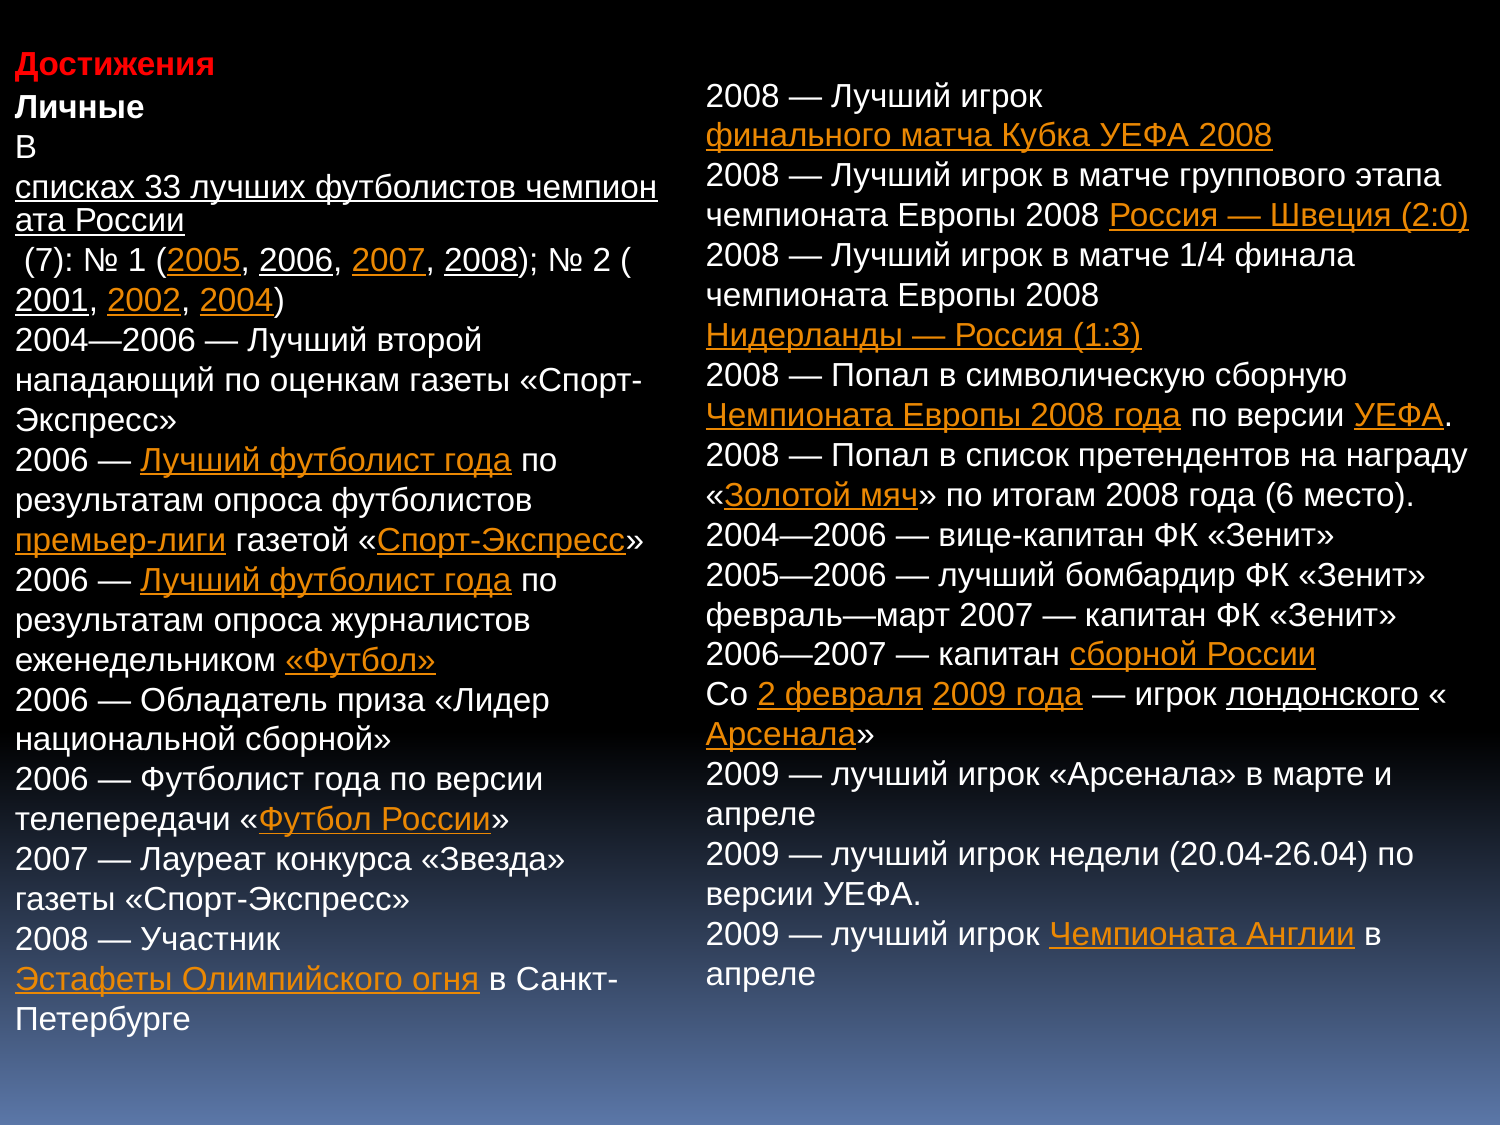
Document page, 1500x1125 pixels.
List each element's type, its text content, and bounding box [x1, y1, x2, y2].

text_box Достижения [0, 0, 739, 125]
text_box Личные В списках 33 лучших футболистов чемпионата России (7): № 1 (2005, 2006, 2007, 2008); № 2 (2001, 2002, 2004) 2004—2006 — Лучший второй нападающий по оценкам газеты «Спорт-Экспресс» 2006 — Лучший футболист года по результатам опроса футболистов премьер-лиги газетой «Спорт-Экспресс» 2006 — Лучший футболист года по результатам опроса журналистов еженедельником «Футбол» 2006 — Обладатель приза «Лидер национальной сборной» 2006 — Футболист года по версии телепередачи «Футбол России» 2007 — Лауреат конкурса «Звезда» газеты «Спорт-Экспресс» 2008 — Участник Эстафеты Олимпийского огня в Санкт-Петербурге [0, 78, 686, 1068]
text_box 2008 — Лучший игрок финального матча Кубка УЕФА 2008 2008 — Лучший игрок в матче группового этапа чемпионата Европы 2008 Россия — Швеция (2:0) 2008 — Лучший игрок в матче 1/4 финала чемпионата Европы 2008 Нидерланды — Россия (1:3) 2008 — Попал в символическую сборную Чемпионата Европы 2008 года по версии УЕФА. 2008 — Попал в список претендентов на награду «Золотой мяч» по итогам 2008 года (6 место). 2004—2006 — вице-капитан ФК «Зенит» 2005—2006 — лучший бомбардир ФК «Зенит» февраль—март 2007 — капитан ФК «Зенит» 2006—2007 — капитан сборной России Со 2 февраля 2009 года — игрок лондонского «Арсенала» 2009 — лучший игрок «Арсенала» в марте и апреле 2009 — лучший игрок недели (20.04-26.04) по версии УЕФА. 2009 — лучший игрок Чемпионата Англии в апреле [690, 66, 1500, 1096]
